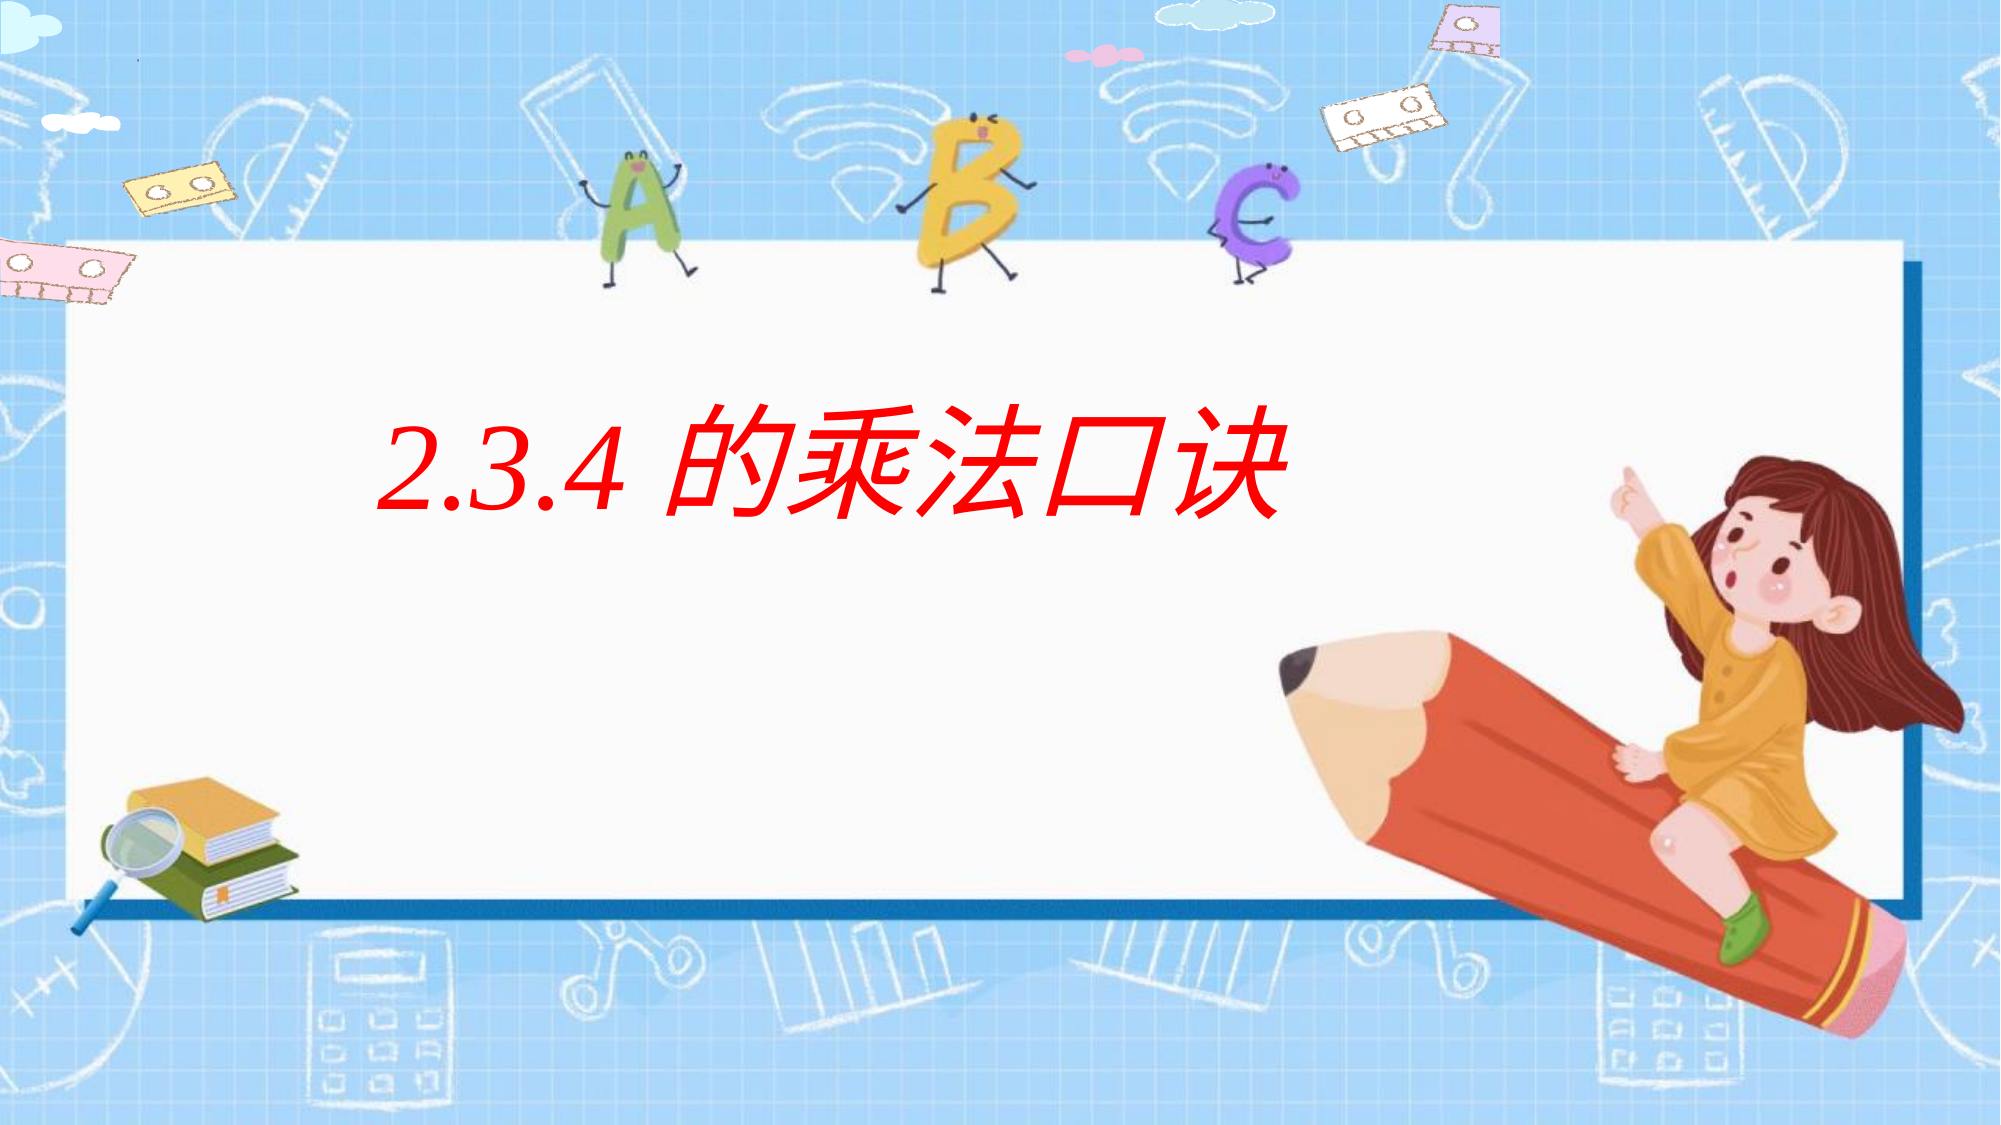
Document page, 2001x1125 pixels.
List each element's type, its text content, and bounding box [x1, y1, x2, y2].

picture [0, 0, 2001, 1125]
text_box 2.3.4的乘法口诀 [287, 377, 1372, 542]
